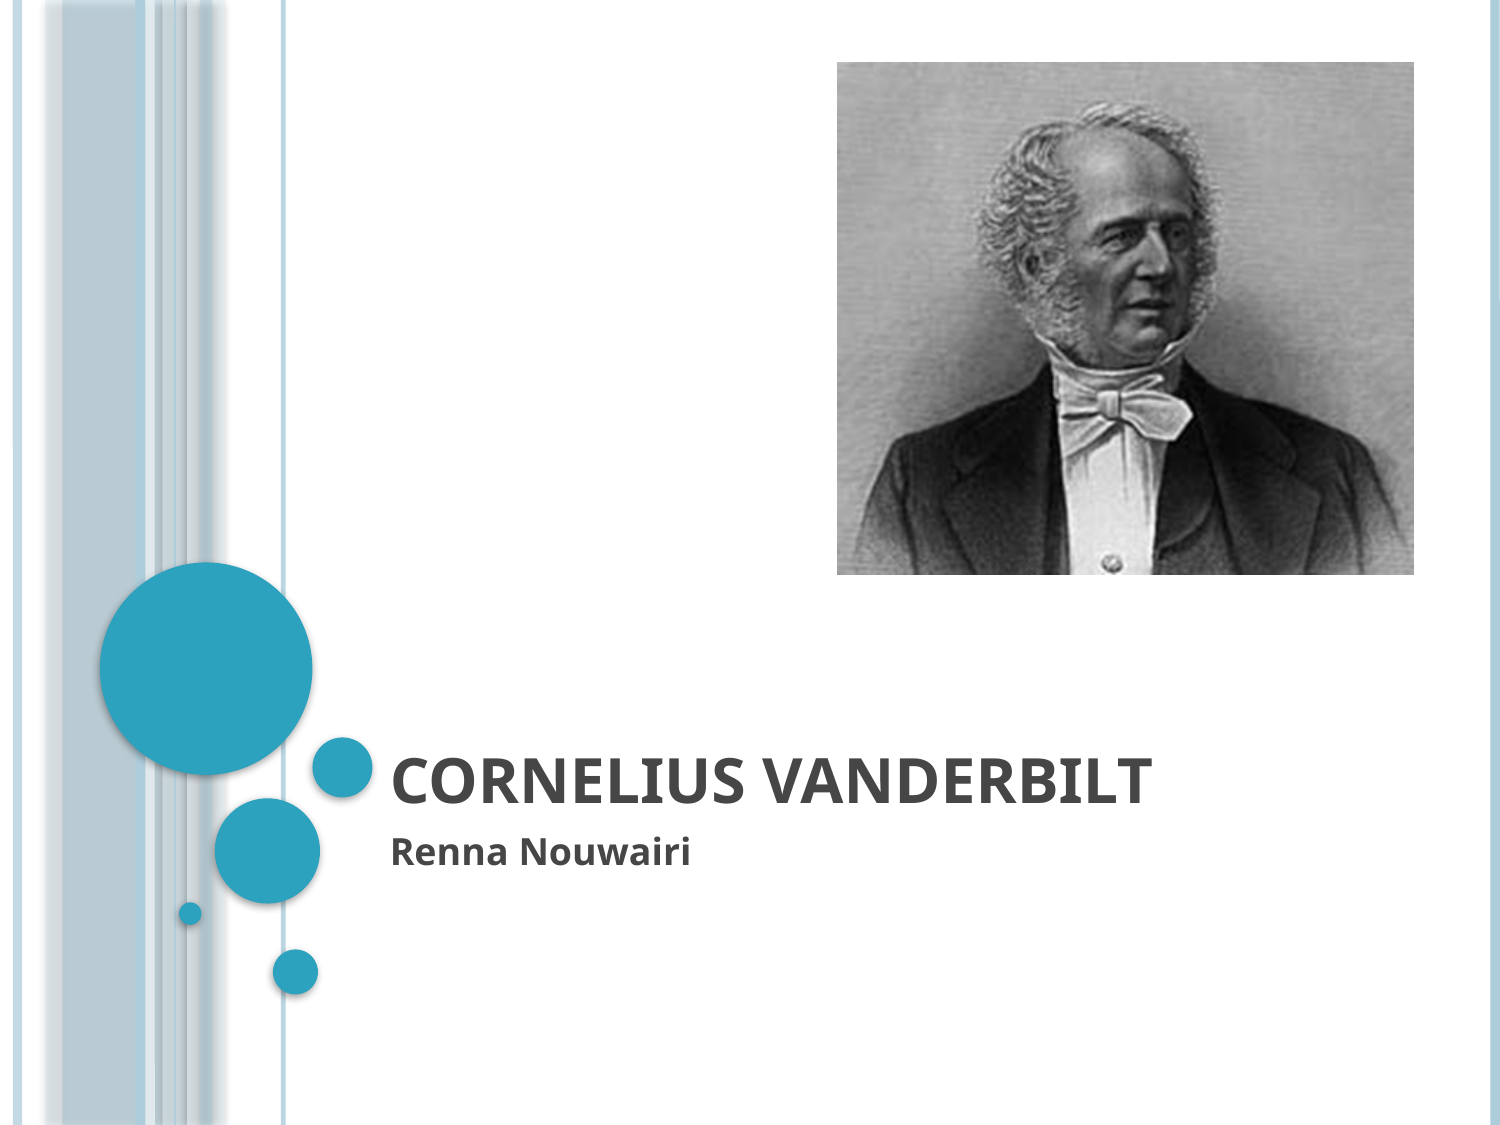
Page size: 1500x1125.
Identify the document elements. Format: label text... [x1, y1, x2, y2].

picture [836, 61, 1415, 576]
title Cornelius Vanderbilt [375, 512, 1388, 820]
subtitle Renna Nouwairi [375, 820, 1388, 1046]
